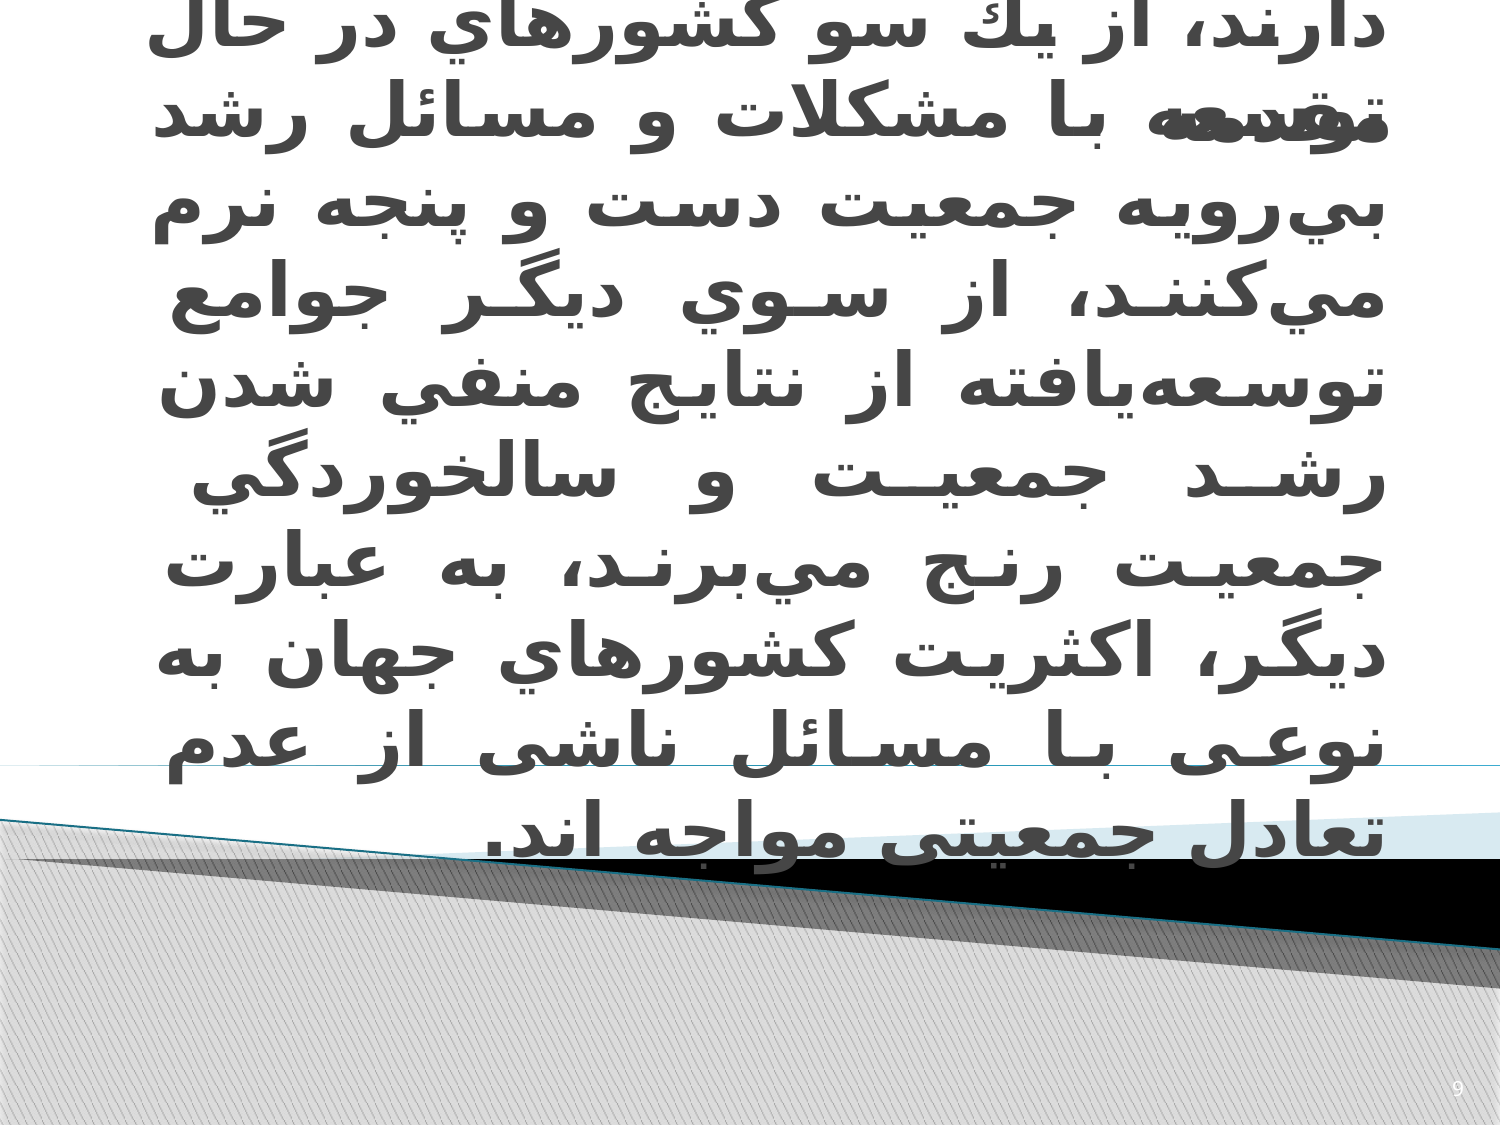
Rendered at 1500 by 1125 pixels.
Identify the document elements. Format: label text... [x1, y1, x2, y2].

slide_number 9 [1418, 1051, 1479, 1112]
picture [5, 859, 128, 869]
subtitle مقدمه [351, 58, 1402, 209]
picture [244, 879, 1500, 989]
title امروزه بسياري از كشورها در حالت عدم تعادل جمعيتي قرار دارند، از يك سو كشورهاي در حال توسعه با مشكلات و مسائل رشد بي‌رويه جمعيت دست و پنجه نرم مي‌كنند، از سوي ديگر جوامع توسعه‌يافته از نتايج منفي شدن رشد جمعيت و سالخوردگي جمعيت رنج مي‌برند، به عبارت ديگر، اكثريت کشورهاي جهان به نوعی با مسائل ناشی از عدم تعادل جمعیتی مواجه اند. [128, 679, 1404, 879]
